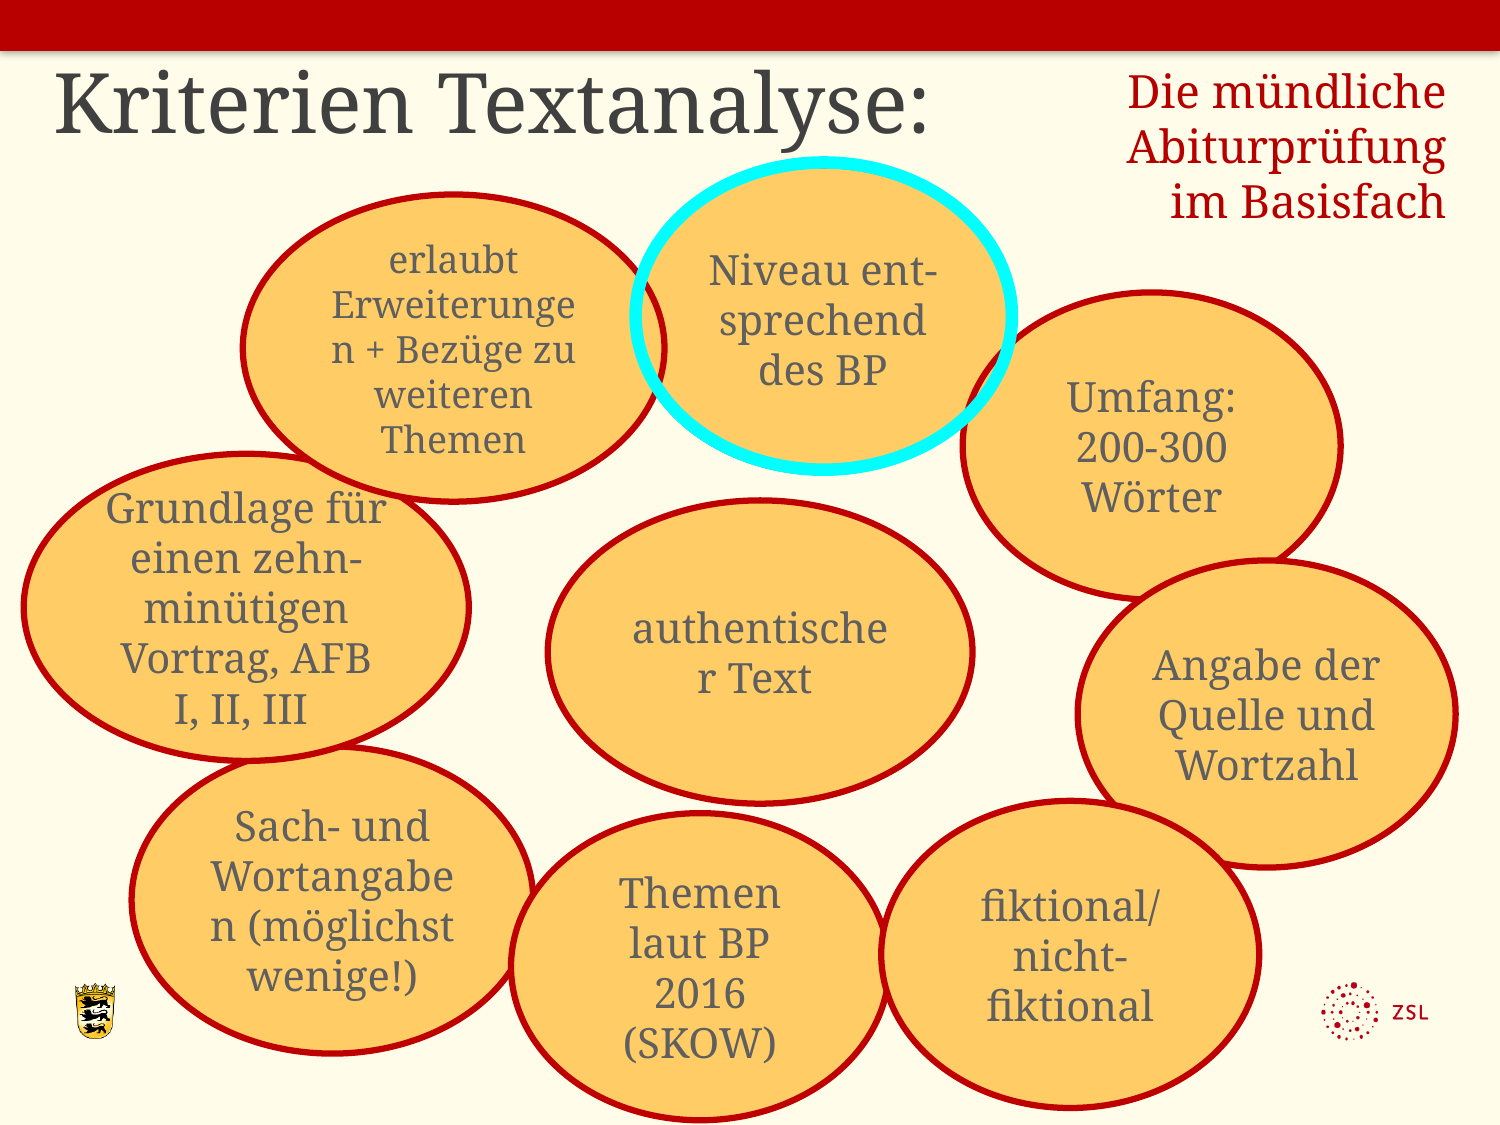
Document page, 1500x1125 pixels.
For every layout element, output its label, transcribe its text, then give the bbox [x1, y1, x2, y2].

text_box fiktional/ nicht-fiktional [879, 799, 1261, 1110]
text_box erlaubt Erweiterungen + Bezüge zu weiteren Themen [241, 192, 658, 504]
text_box Angabe der Quelle und Wortzahl [1076, 558, 1458, 870]
text_box [634, 160, 1014, 472]
text_box Umfang: 200-300 Wörter [961, 290, 1343, 601]
text_box Sach- und Wortangaben (möglichst wenige!) [130, 745, 535, 1056]
text_box Die mündliche Abiturprüfung im Basisfach [1057, 55, 1462, 235]
text_box Niveau ent-sprechend des BP [657, 393, 963, 474]
title Kriterien Textanalyse: [38, 49, 1389, 161]
text_box Grundlage für einen zehn-minütigen Vortrag, AFB I, II, III [22, 452, 471, 763]
text_box authentischer Text [546, 498, 975, 806]
picture [1320, 981, 1429, 1041]
picture [73, 981, 117, 1041]
text_box Themen laut BP 2016 (SKOW) [509, 811, 887, 1122]
